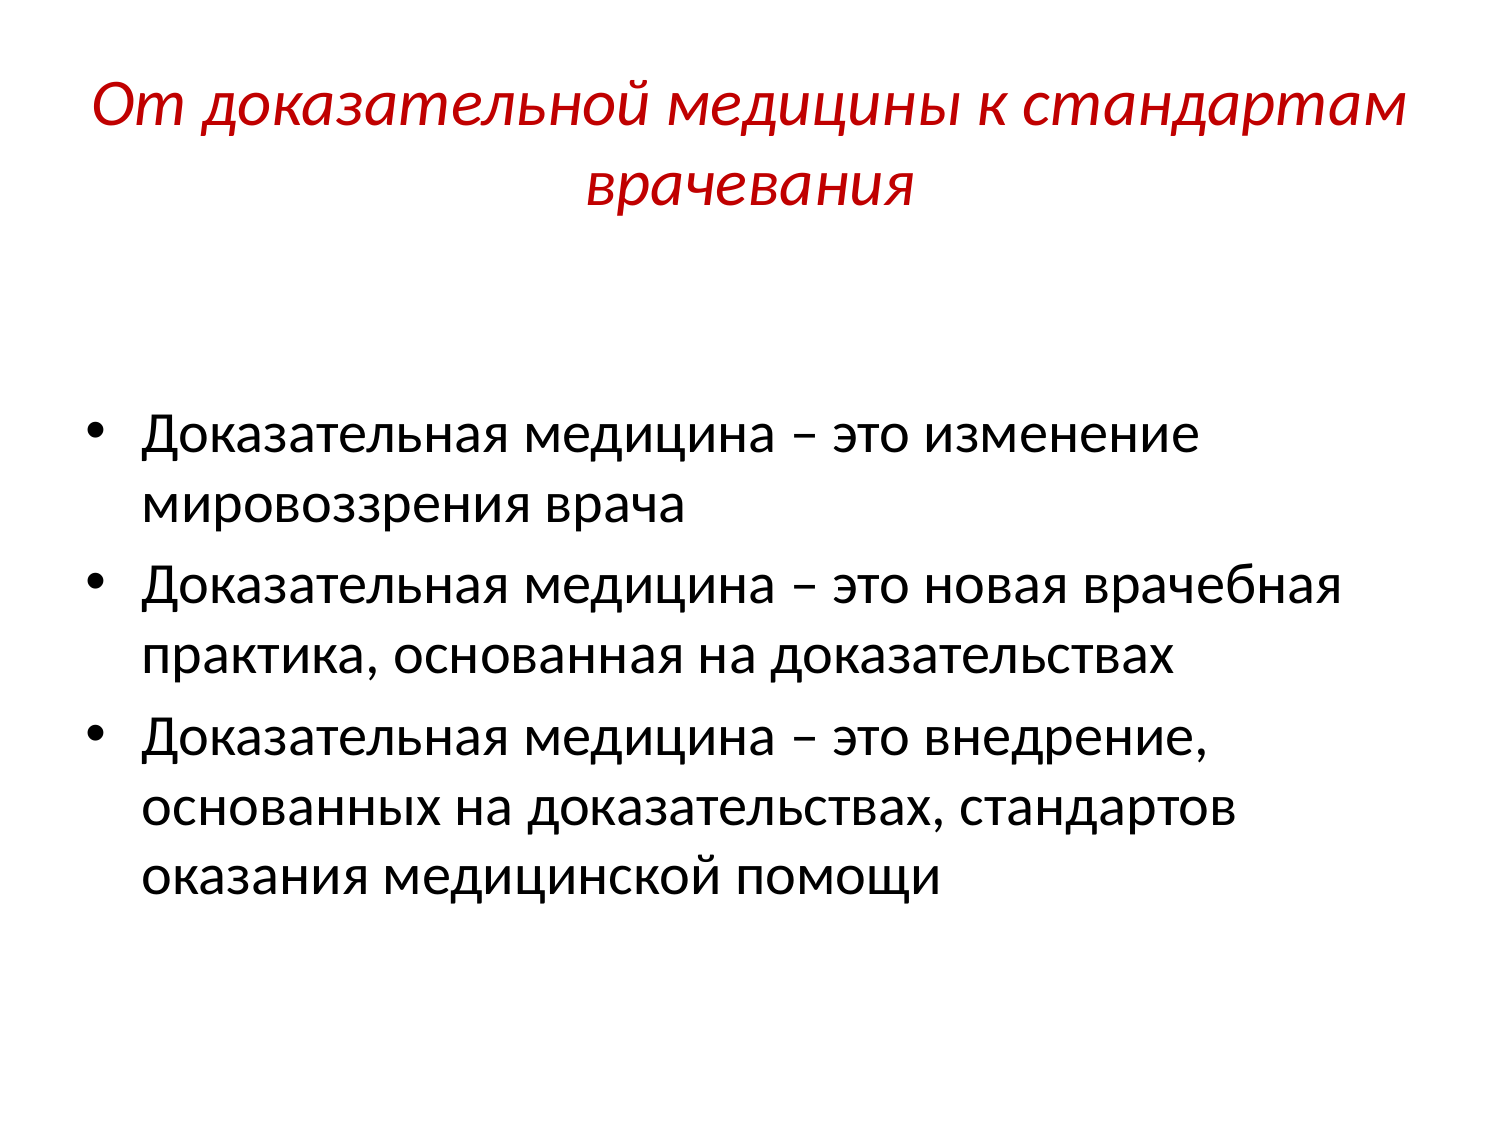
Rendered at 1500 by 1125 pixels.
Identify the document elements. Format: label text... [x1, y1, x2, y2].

list Доказательная медицина – это изменение мировоззрения врача Доказательная медицина – это новая врачебная практика, основанная на доказательствах Доказательная медицина – это внедрение, основанных на доказательствах, стандартов оказания медицинской помощи [70, 386, 1421, 1020]
title От доказательной медицины к стандартам врачевания [75, 45, 1425, 233]
